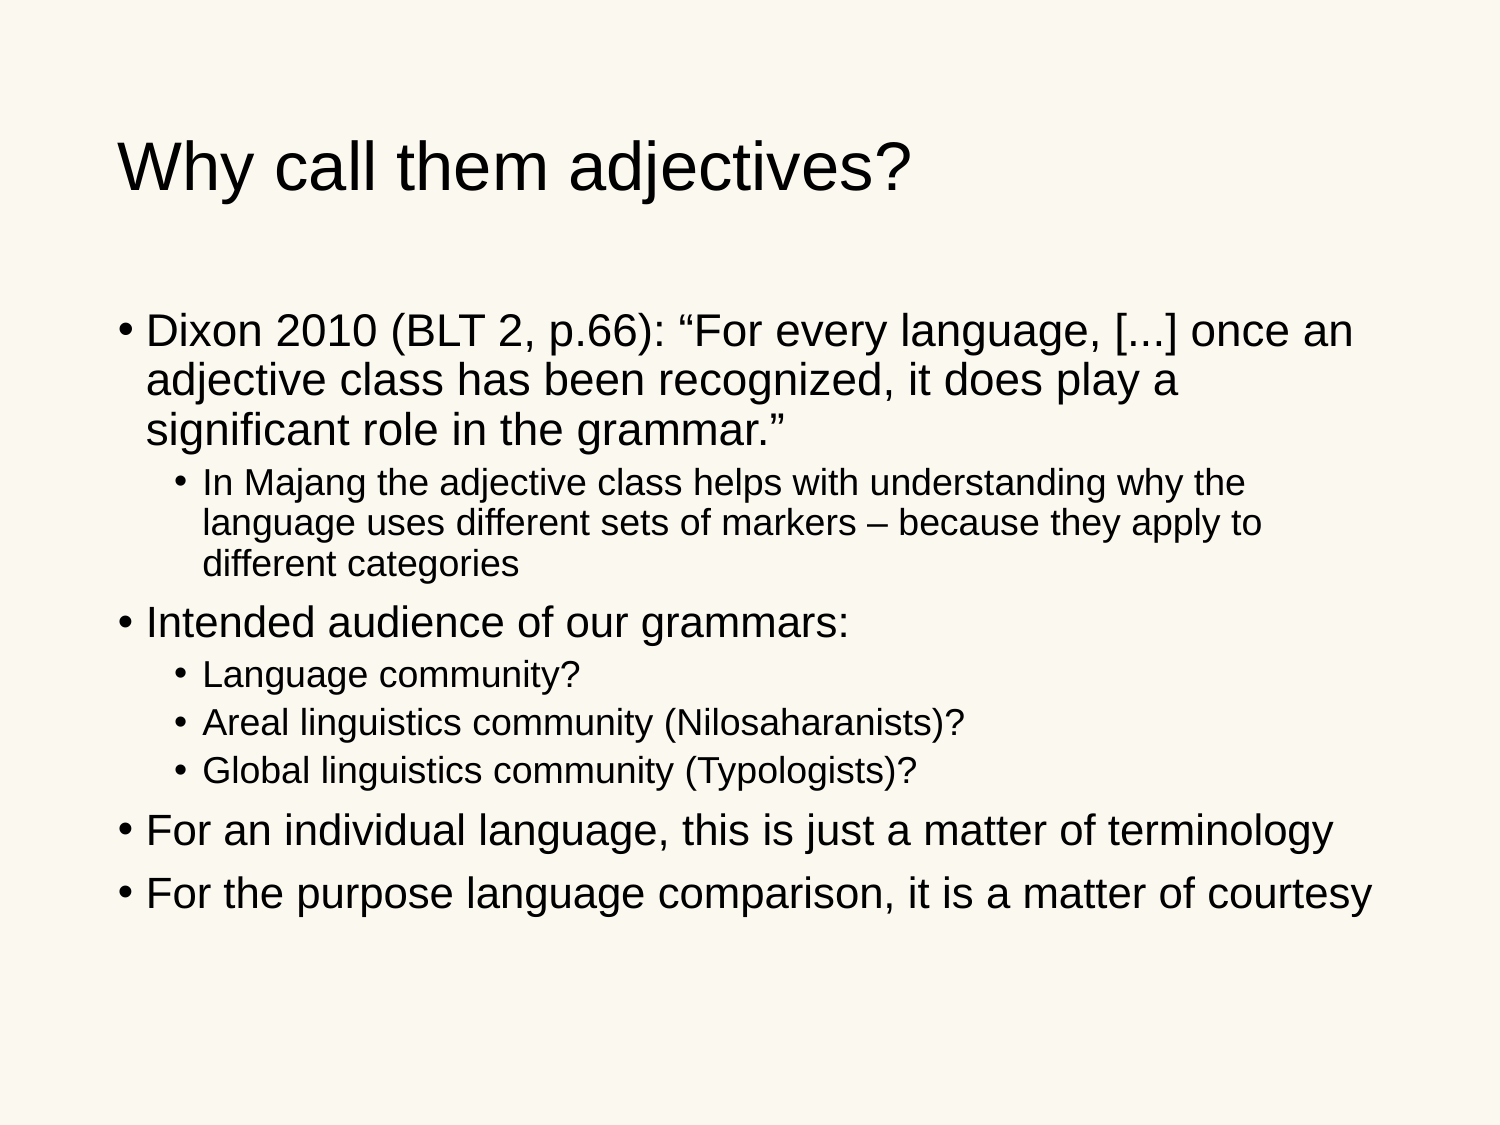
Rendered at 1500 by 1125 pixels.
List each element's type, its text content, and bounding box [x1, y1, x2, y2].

text_box Dixon 2010 (BLT 2, p.66): “For every language, [...] once an adjective class has been recognized, it does play a significant role in the grammar.” In Majang the adjective class helps with understanding why the language uses different sets of markers – because they apply to different categories Intended audience of our grammars: Language community? Areal linguistics community (Nilosaharanists)? Global linguistics community (Typologists)? For an individual language, this is just a matter of terminology For the purpose language comparison, it is a matter of courtesy [103, 299, 1397, 1014]
text_box Why call them adjectives? [103, 59, 1397, 278]
